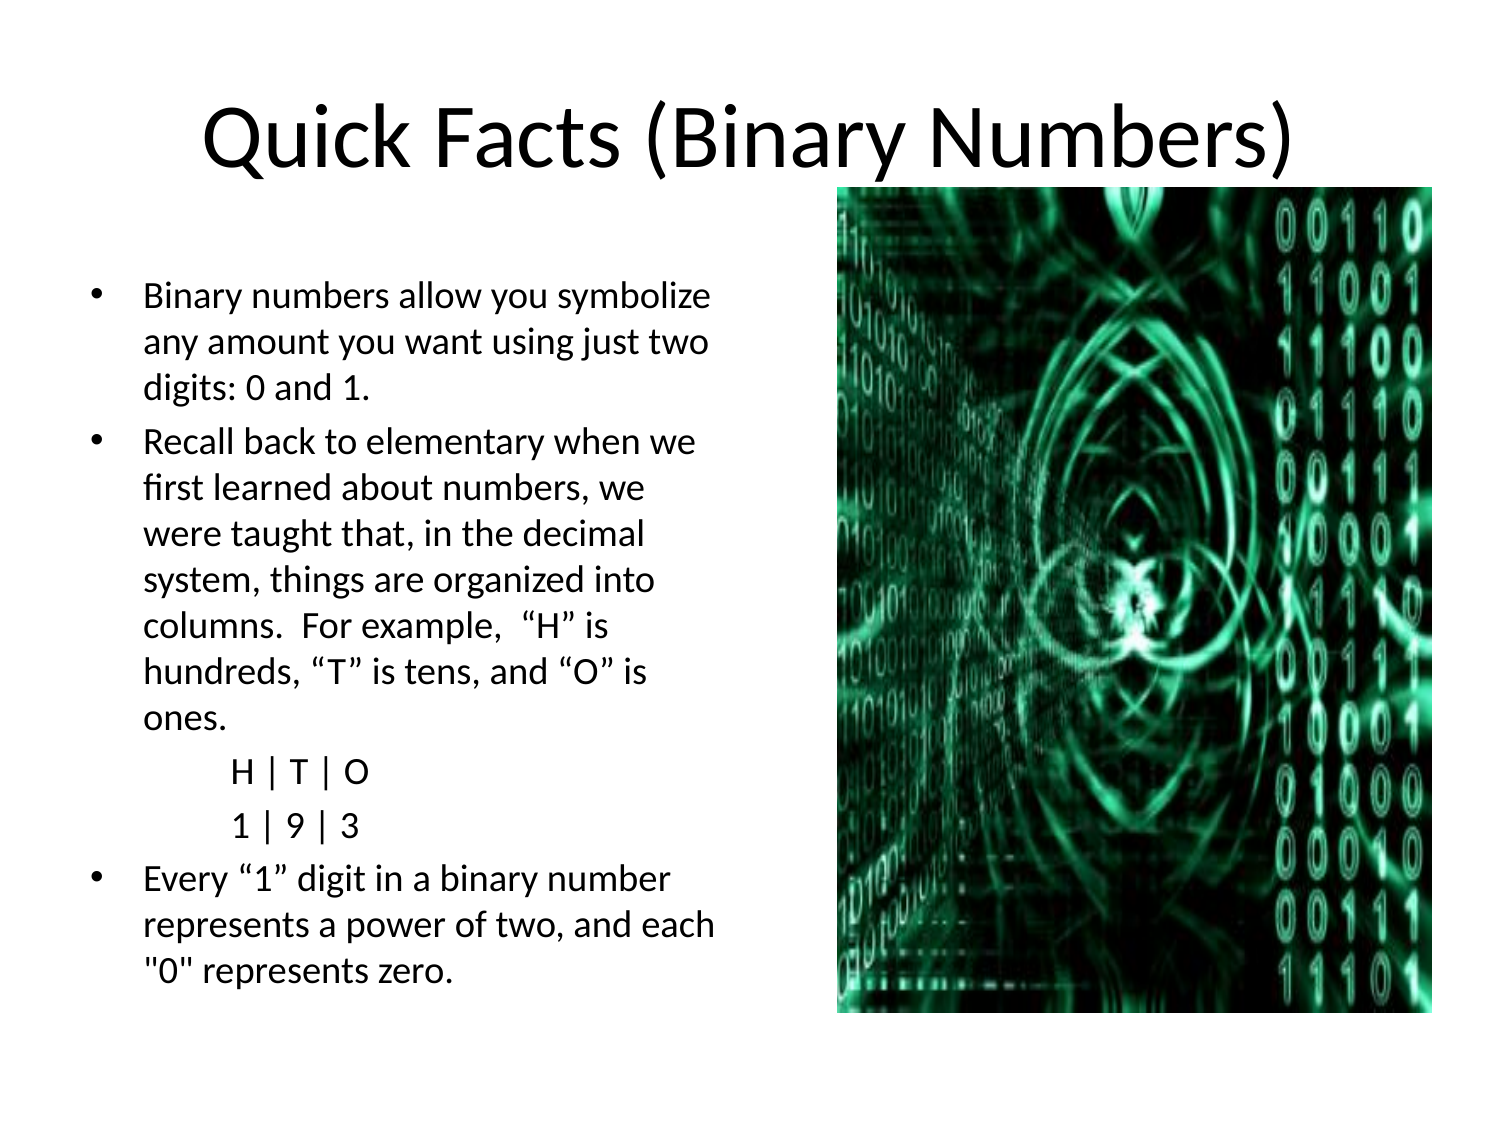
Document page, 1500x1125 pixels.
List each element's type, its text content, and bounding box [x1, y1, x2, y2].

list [837, 187, 1432, 1013]
title Quick Facts (Binary Numbers) [75, 37, 1425, 225]
list Binary numbers allow you symbolize any amount you want using just two digits: 0 and 1. Recall back to elementary when we first learned about numbers, we were taught that, in the decimal system, things are organized into columns. For example, “H” is hundreds, “T” is tens, and “O” is ones. H | T | O 1 | 9 | 3 Every “1” digit in a binary number represents a power of two, and each "0" represents zero. [75, 262, 738, 1005]
